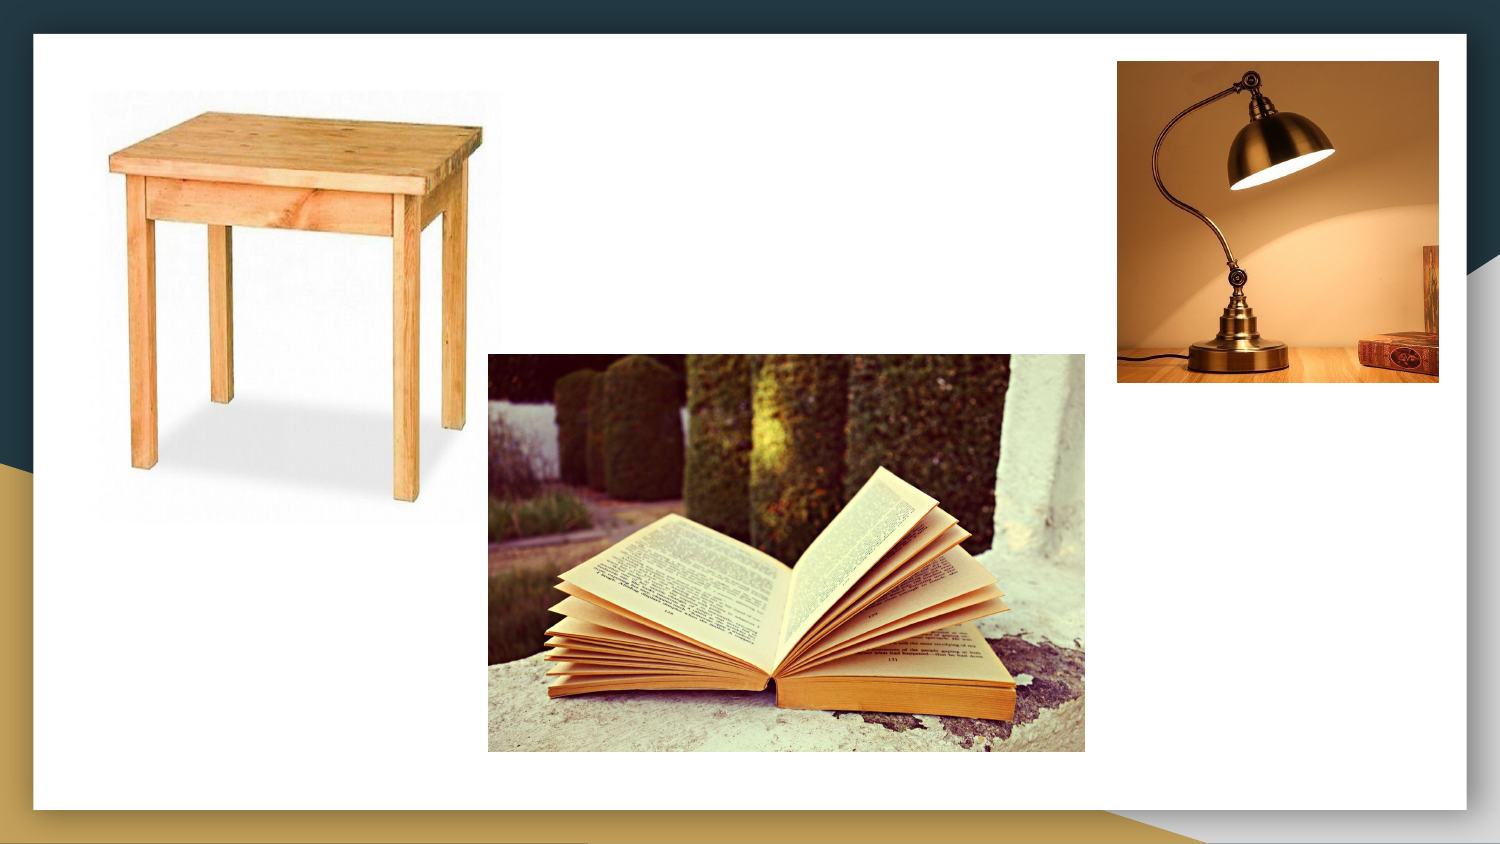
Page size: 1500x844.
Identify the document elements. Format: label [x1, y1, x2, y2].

picture [89, 91, 1085, 752]
picture [1117, 60, 1440, 383]
